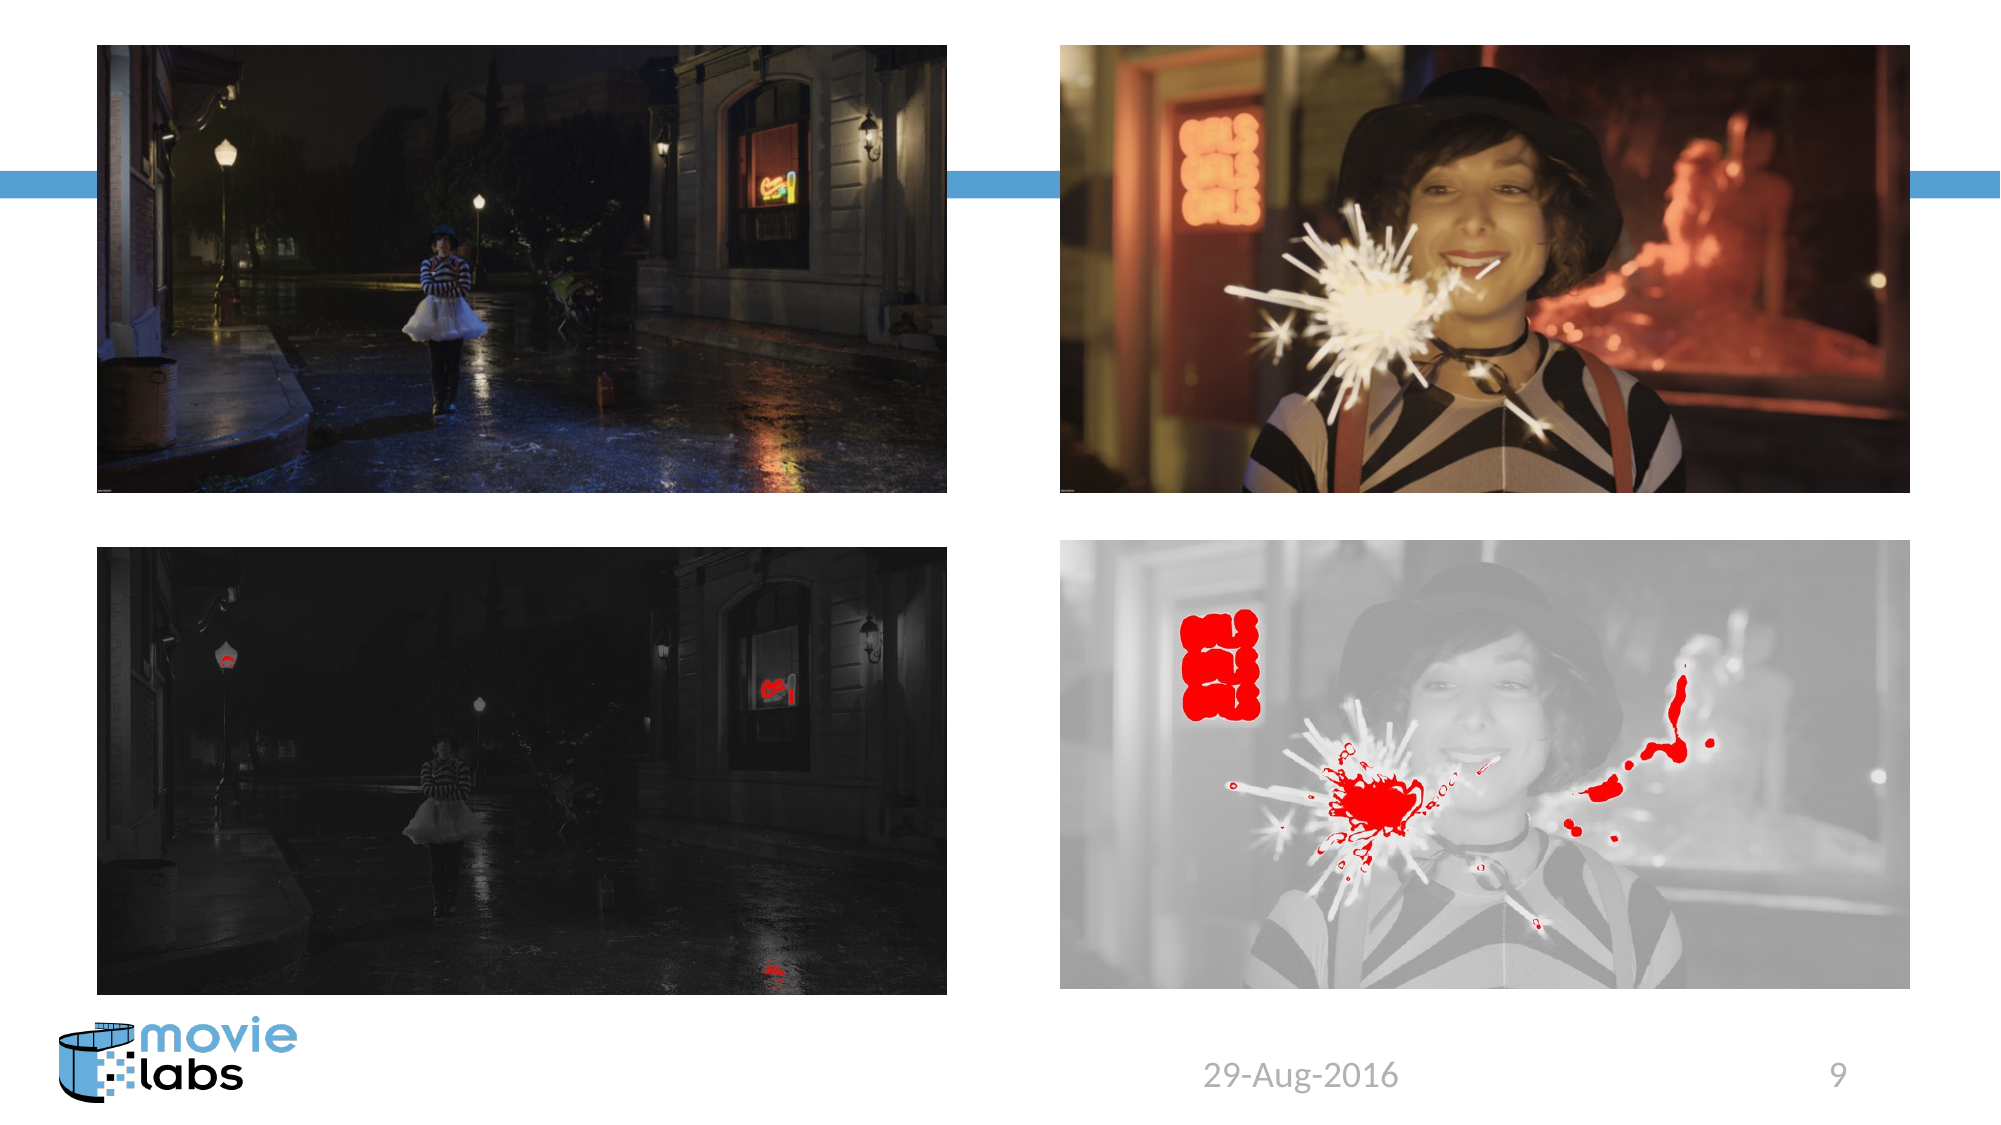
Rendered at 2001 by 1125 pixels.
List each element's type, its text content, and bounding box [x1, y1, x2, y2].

slide_number 9 [1622, 1042, 1863, 1103]
picture [59, 1016, 297, 1103]
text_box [97, 45, 947, 995]
slide_number 29-Aug-2016 [979, 1042, 1622, 1103]
picture [1060, 540, 1910, 989]
picture [1060, 45, 1910, 493]
